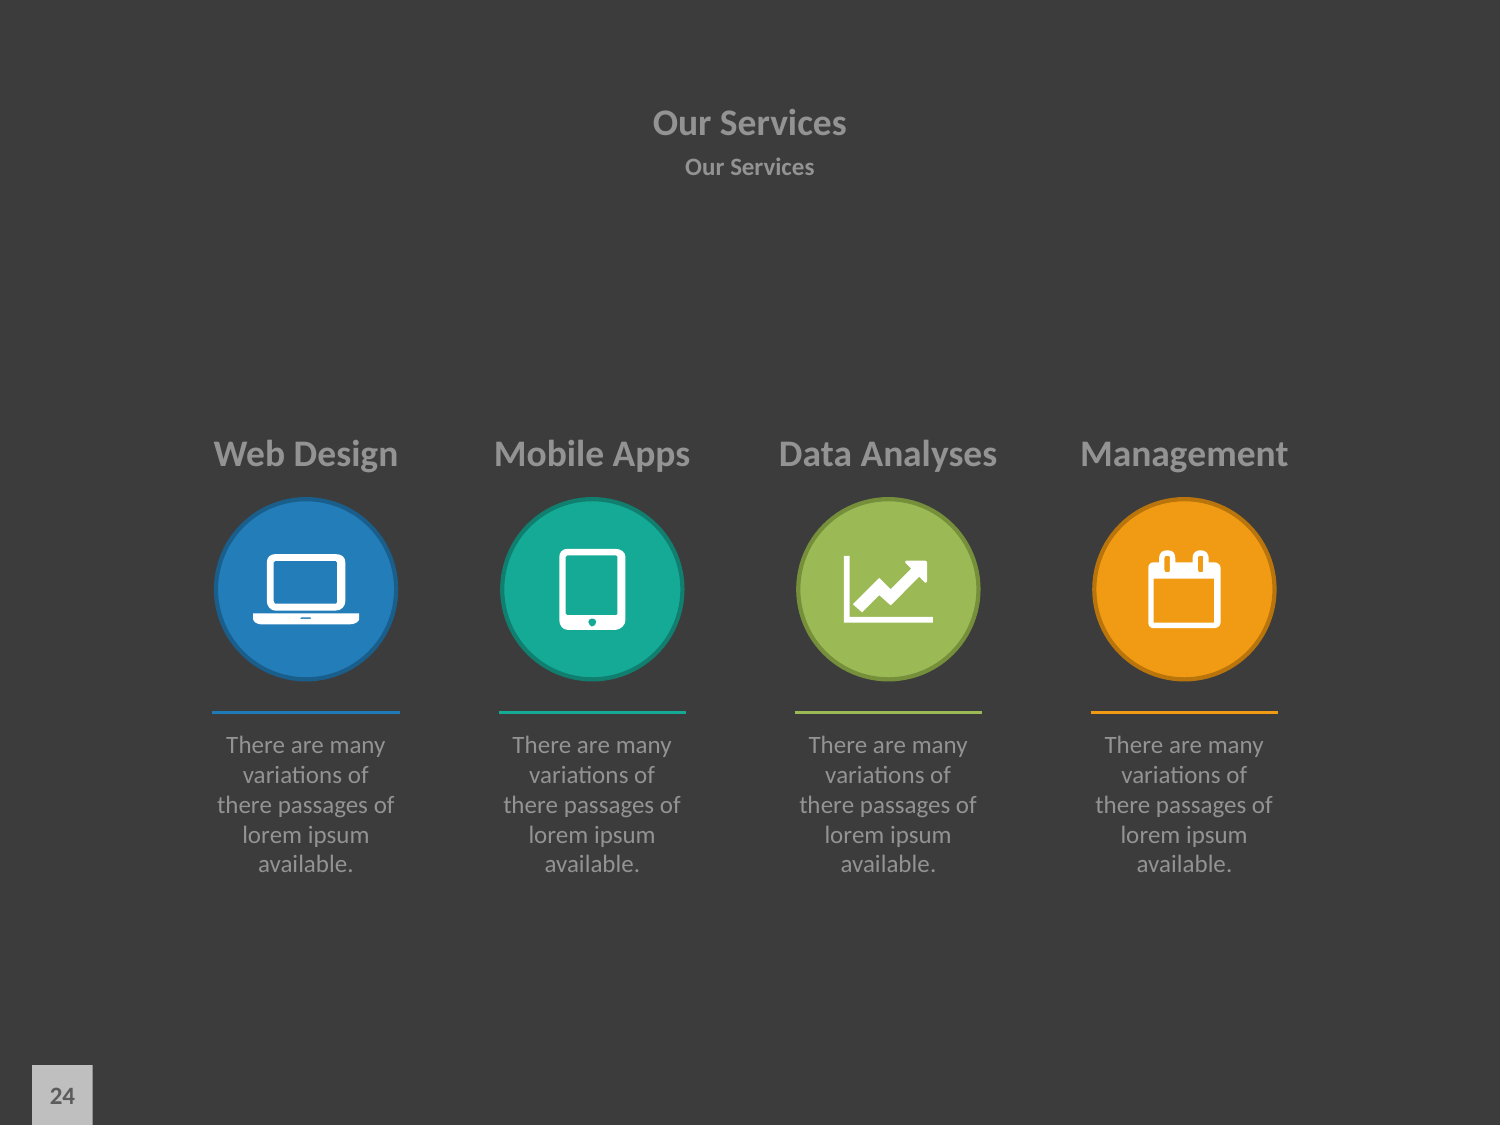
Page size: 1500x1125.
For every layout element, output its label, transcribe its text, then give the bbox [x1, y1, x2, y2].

text_box Data Analyses [755, 421, 1022, 482]
text_box [559, 548, 626, 630]
text_box [843, 555, 933, 623]
text_box Management [1061, 421, 1308, 482]
text_box [796, 497, 981, 682]
text_box [1092, 497, 1277, 682]
text_box There are many variations of there passages of lorem ipsum available. [1078, 720, 1291, 886]
text_box Mobile Apps [469, 421, 716, 482]
text_box [253, 613, 360, 625]
text_box [1148, 550, 1221, 629]
text_box [266, 554, 346, 611]
text_box [213, 497, 399, 682]
text_box There are many variations of there passages of lorem ipsum available. [782, 720, 995, 886]
text_box There are many variations of there passages of lorem ipsum available. [486, 720, 699, 886]
text_box Web Design [183, 421, 430, 482]
list Our Services [412, 149, 1088, 183]
title Our Services [287, 91, 1213, 150]
text_box There are many variations of there passages of lorem ipsum available. [199, 720, 413, 886]
text_box [500, 497, 685, 682]
